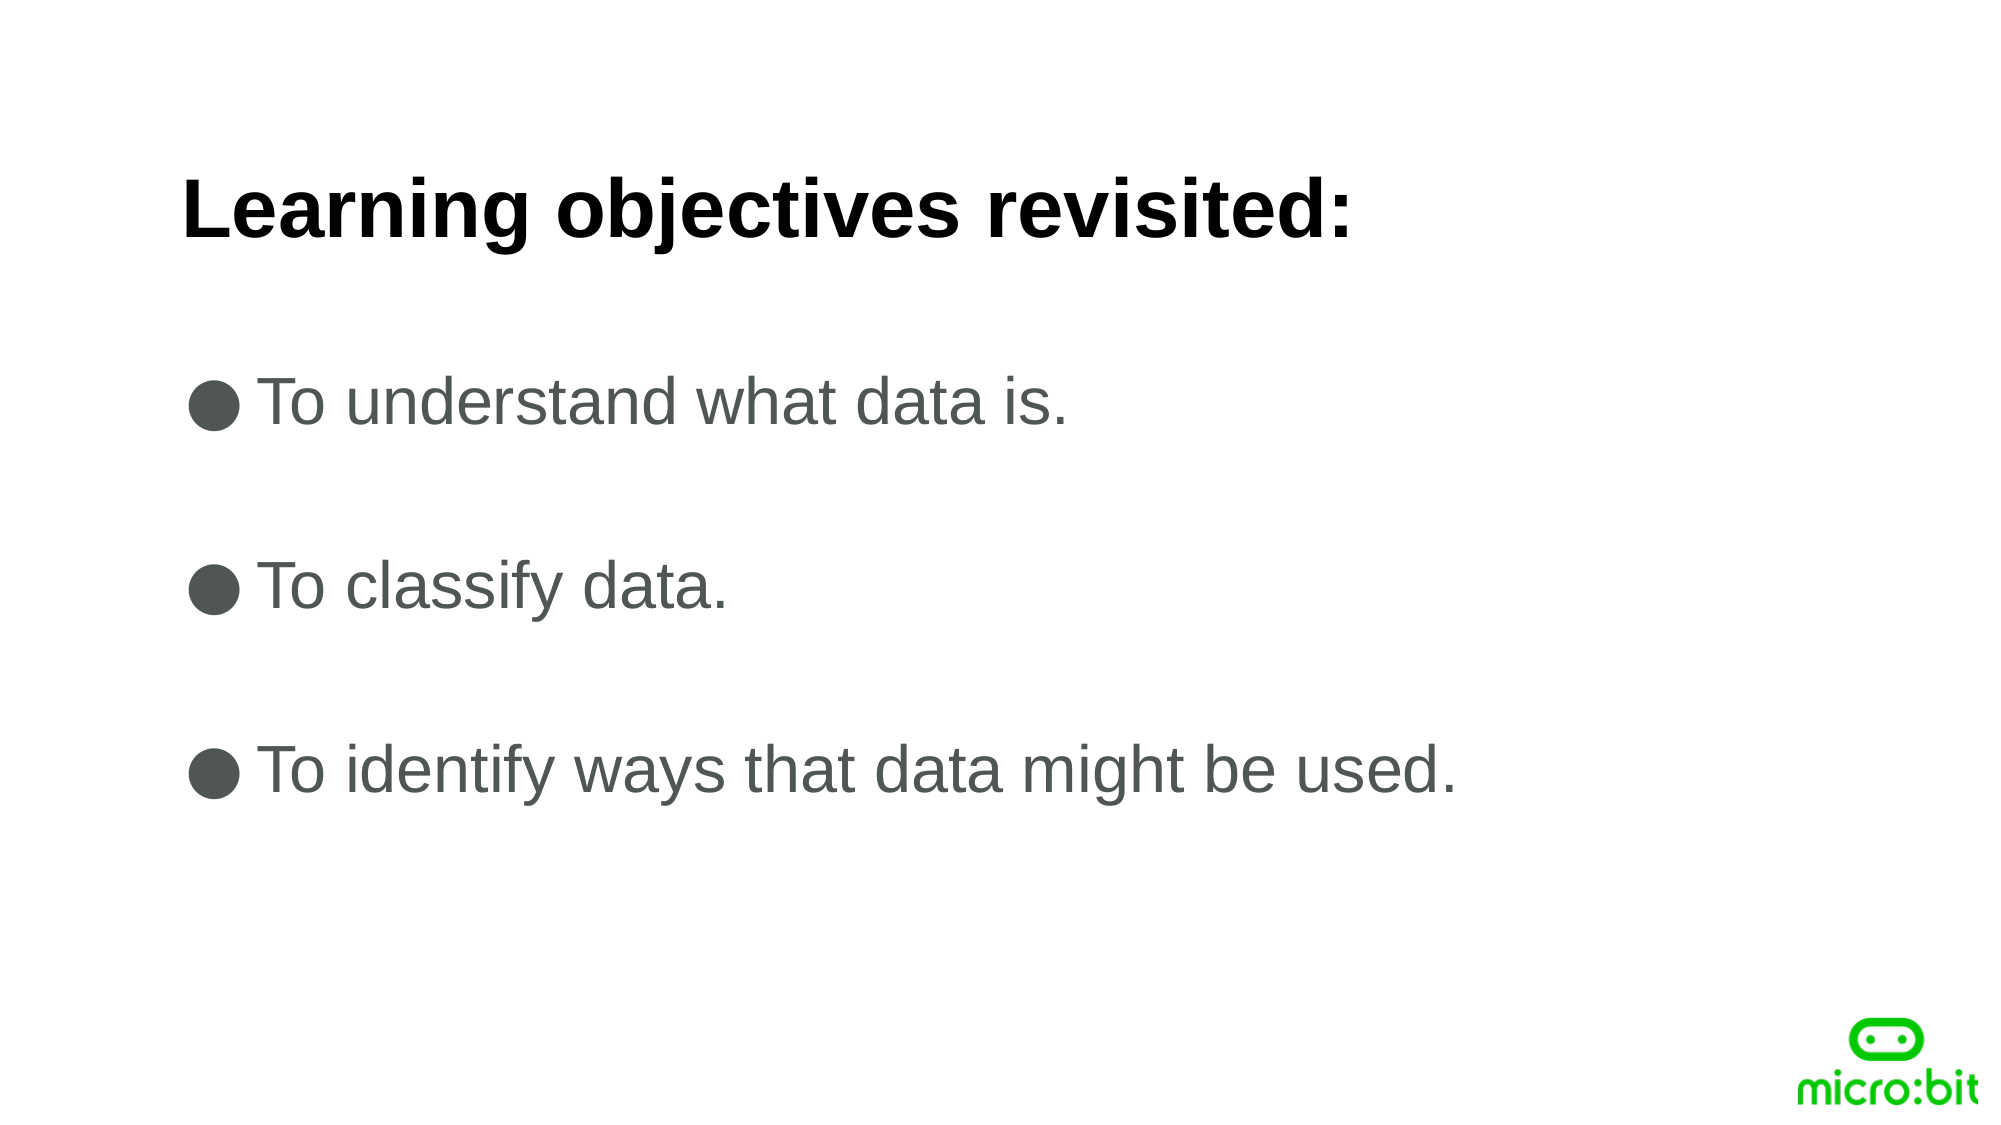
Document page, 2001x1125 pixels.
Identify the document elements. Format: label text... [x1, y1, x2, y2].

picture [1797, 1017, 1978, 1106]
text_box Learning objectives revisited: To understand what data is. To classify data. To identify ways that data might be used. [166, 60, 1918, 884]
